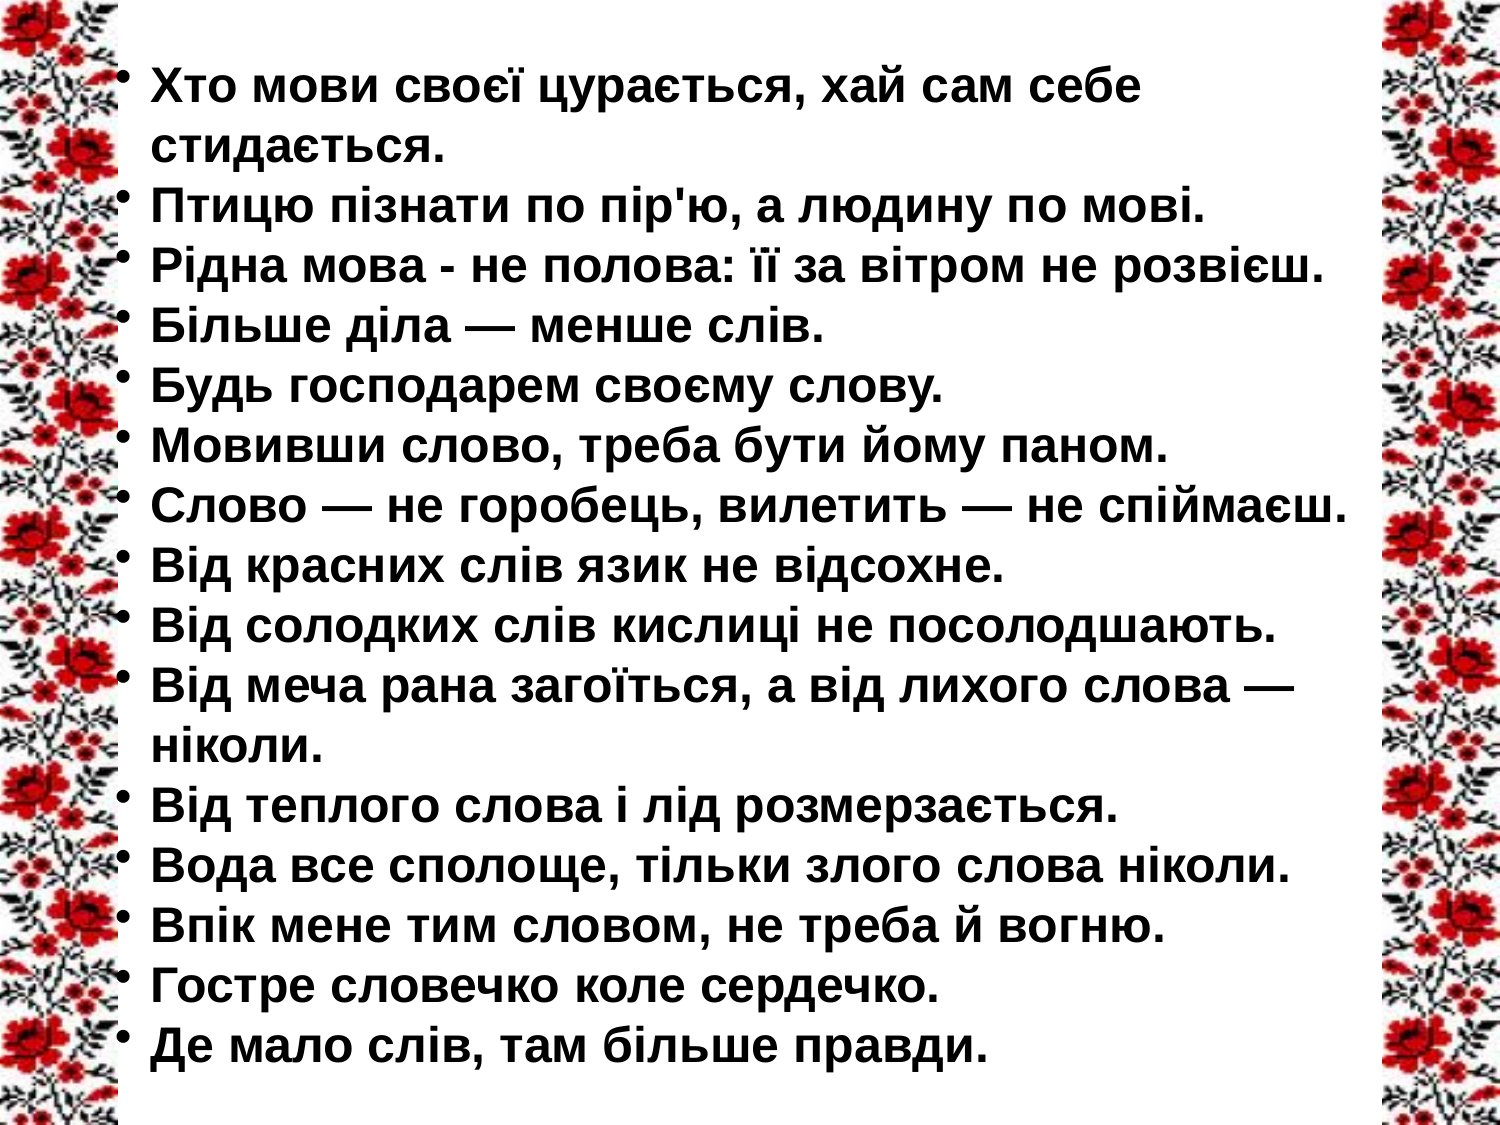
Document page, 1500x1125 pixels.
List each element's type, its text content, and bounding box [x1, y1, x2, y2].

picture [0, 0, 118, 1125]
picture [1382, 0, 1500, 1125]
text_box Хто мови своєї цурається, хай сам себе стидається. Птицю пізнати по пір'ю, а людину по мові. Рідна мова - не полова: її за вітром не розвієш. Більше діла — менше слів. Будь господарем своєму слову. Мовивши слово, треба бути йому паном. Слово — не горобець, вилетить — не спіймаєш. Від красних слів язик не відсохне. Від солодких слів кислиці не посолодшають. Від меча рана загоїться, а від лихого слова — ніколи. Від теплого слова і лід розмерзається. Вода все сполоще, тільки злого слова ніколи. Впік мене тим словом, не треба й вогню. Гостре словечко коле сердечко. Де мало слів, там більше правди. [121, 45, 1365, 1081]
